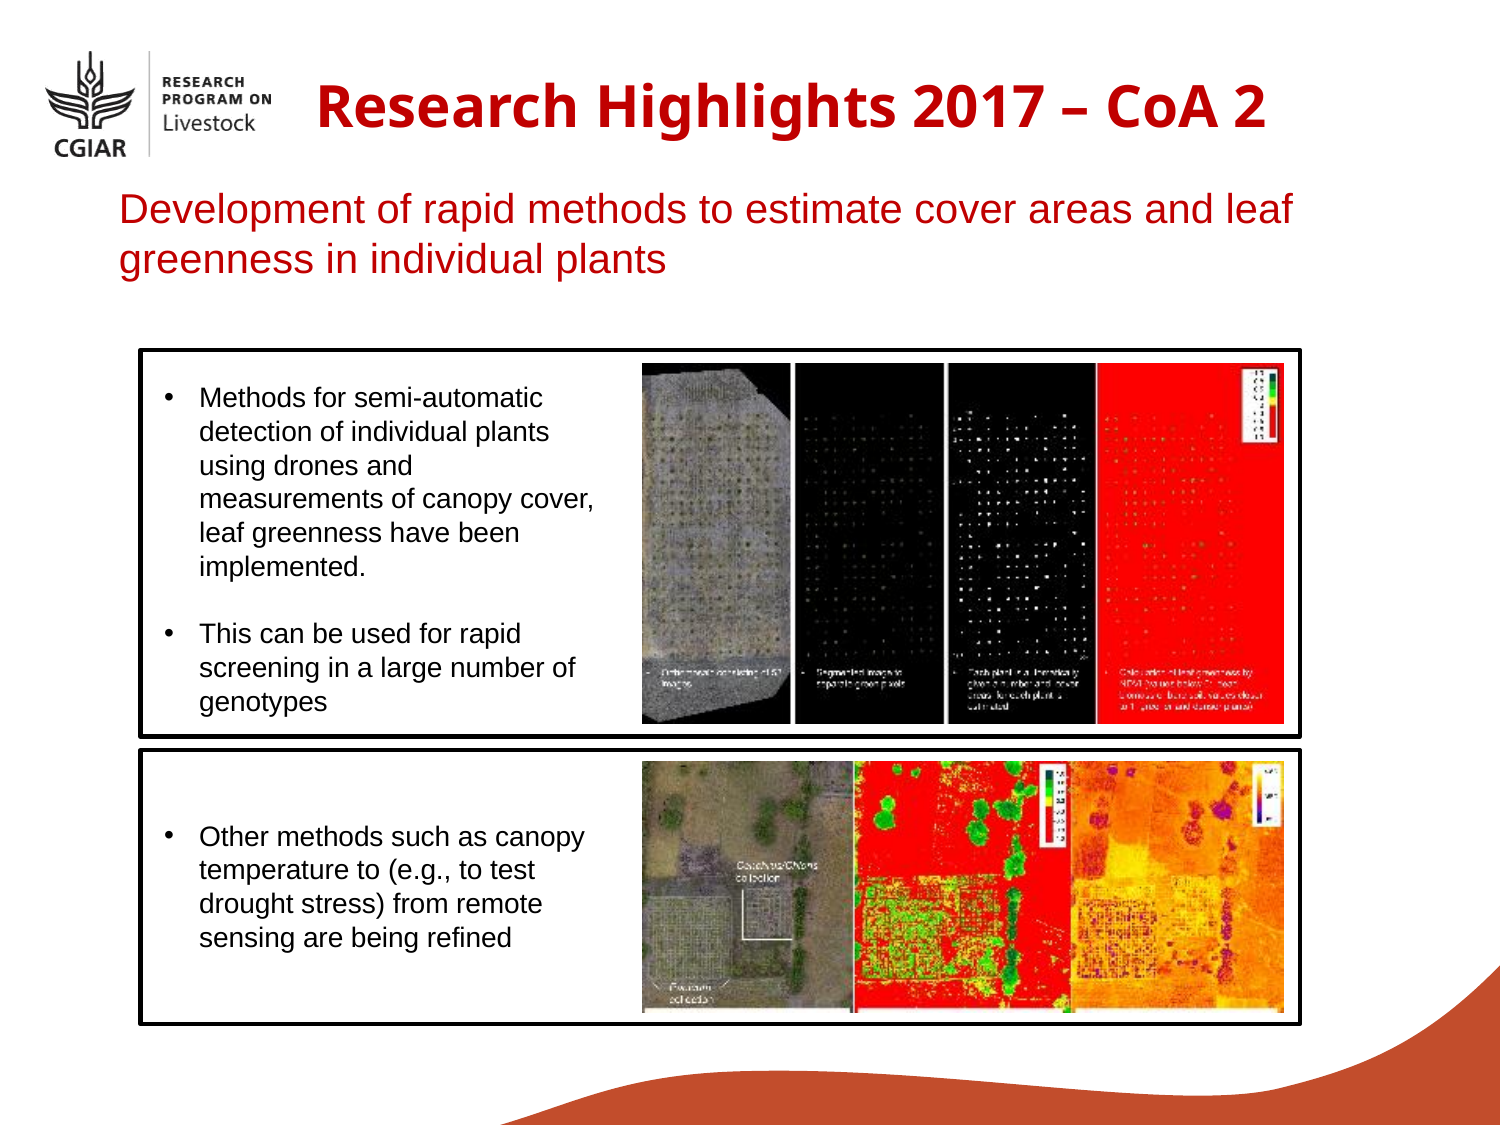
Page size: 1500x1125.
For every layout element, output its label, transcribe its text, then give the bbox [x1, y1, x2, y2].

list Research Highlights 2017 – CoA 2 [300, 33, 1463, 175]
picture [45, 51, 271, 157]
picture [642, 362, 1284, 724]
picture [642, 761, 1284, 1013]
text_box [138, 348, 1302, 739]
text_box Development of rapid methods to estimate cover areas and leaf greenness in individual plants [104, 174, 1461, 289]
text_box [138, 748, 1302, 1026]
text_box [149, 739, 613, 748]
